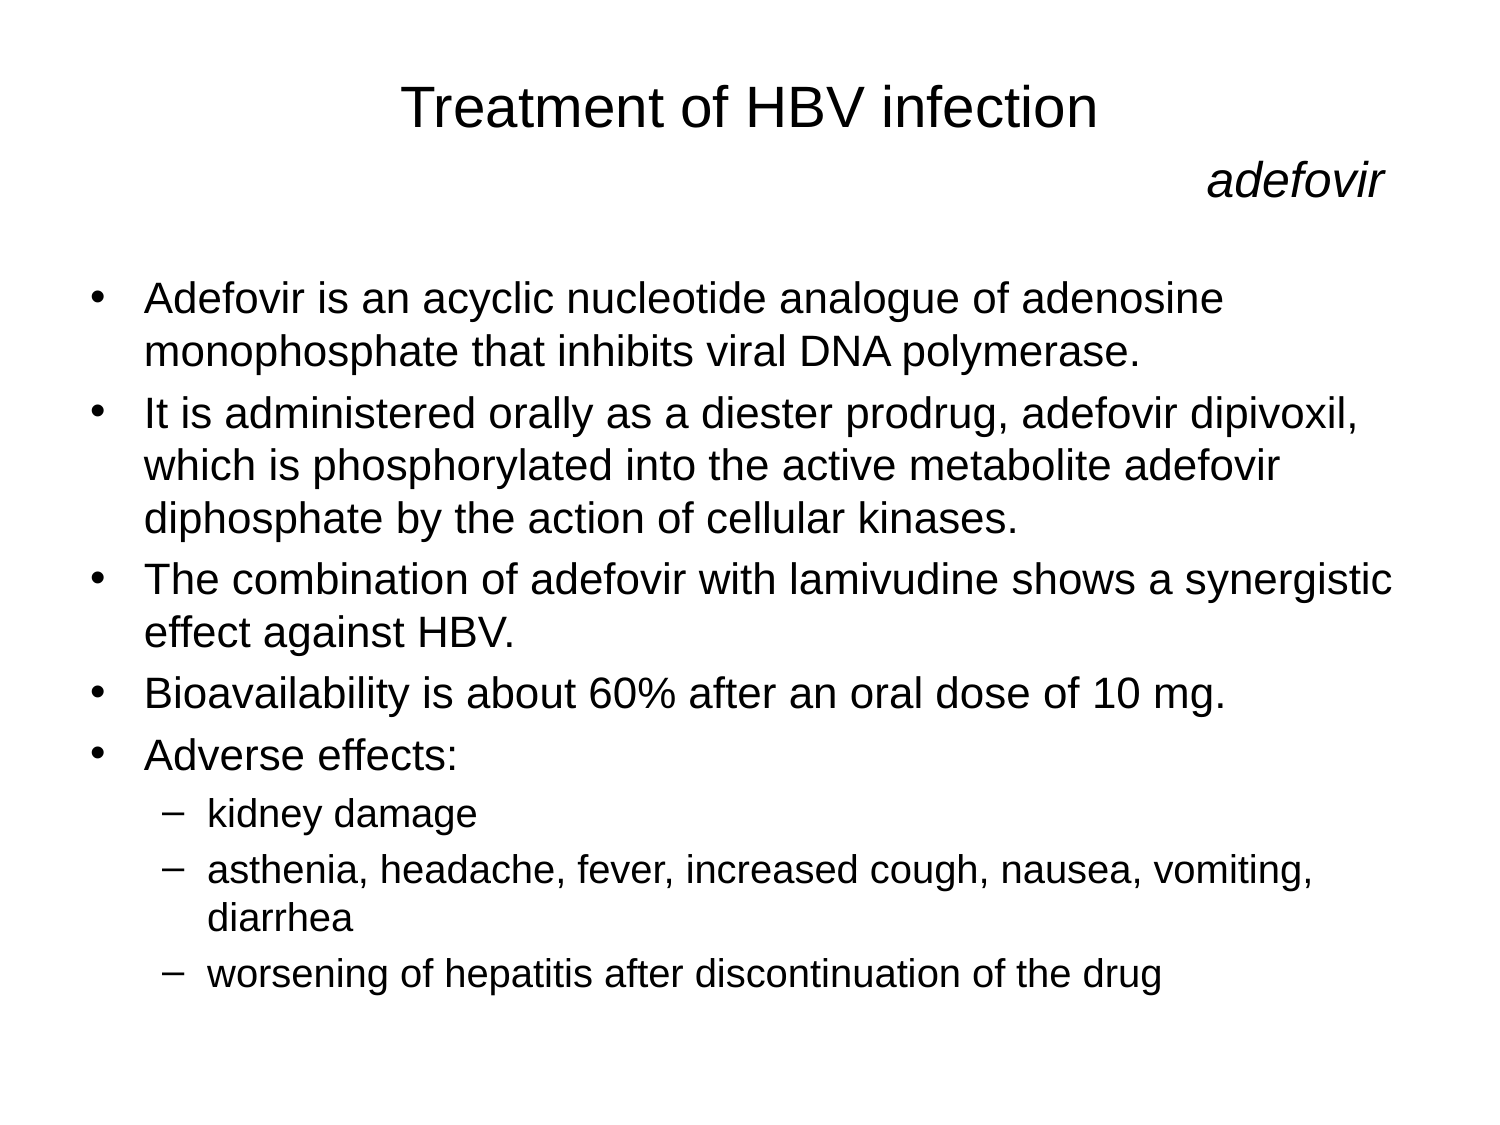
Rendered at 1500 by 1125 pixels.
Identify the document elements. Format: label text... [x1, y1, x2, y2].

list Adefovir is an acyclic nucleotide analogue of adenosine monophosphate that inhibits viral DNA polymerase. It is administered orally as a diester prodrug, adefovir dipivoxil, which is phosphorylated into the active metabolite adefovir diphosphate by the action of cellular kinases. The combination of adefovir with lamivudine shows a synergistic effect against HBV. Bioavailability is about 60% after an oral dose of 10 mg. Adverse effects: kidney damage asthenia, headache, fever, increased cough, nausea, vomiting, diarrhea worsening of hepatitis after discontinuation of the drug [75, 262, 1425, 1005]
title Treatment of HBV infection adefovir [75, 45, 1425, 233]
